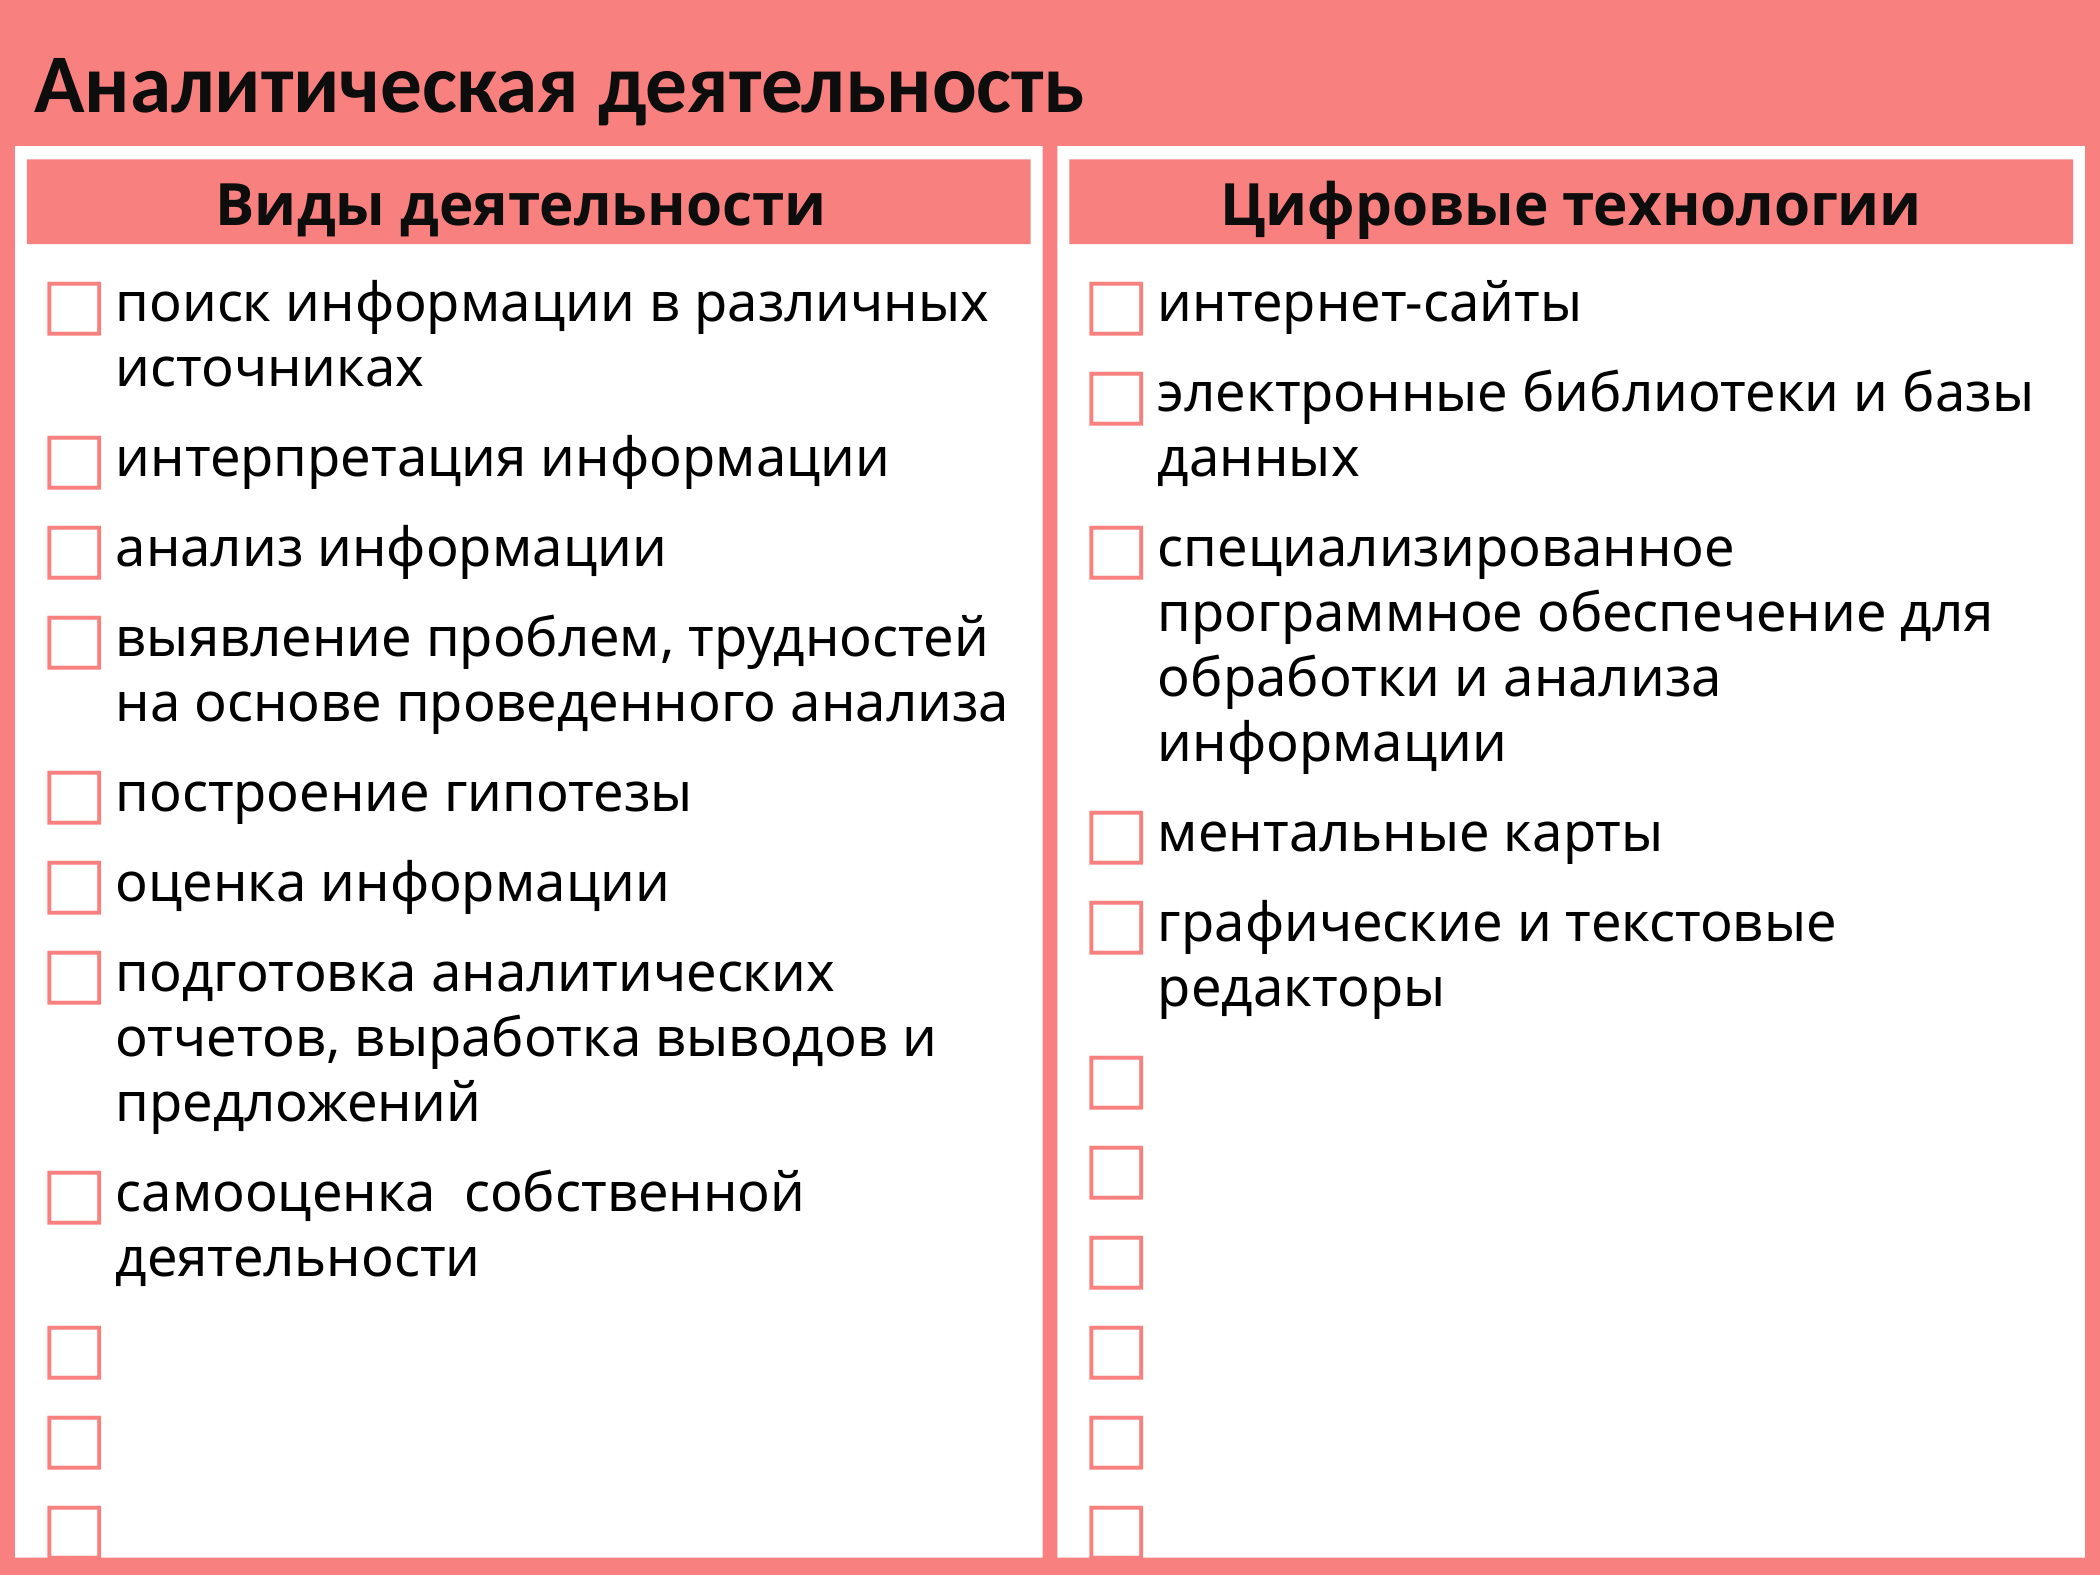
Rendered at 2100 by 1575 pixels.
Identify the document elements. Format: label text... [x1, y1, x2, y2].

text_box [2074, 315, 2088, 1151]
text_box Reading books, papers; [14, 145, 1044, 1559]
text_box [26, 159, 1031, 1512]
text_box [1069, 159, 2074, 1481]
text_box [1056, 145, 2086, 1559]
text_box Аналитическая деятельность [19, 21, 2081, 137]
